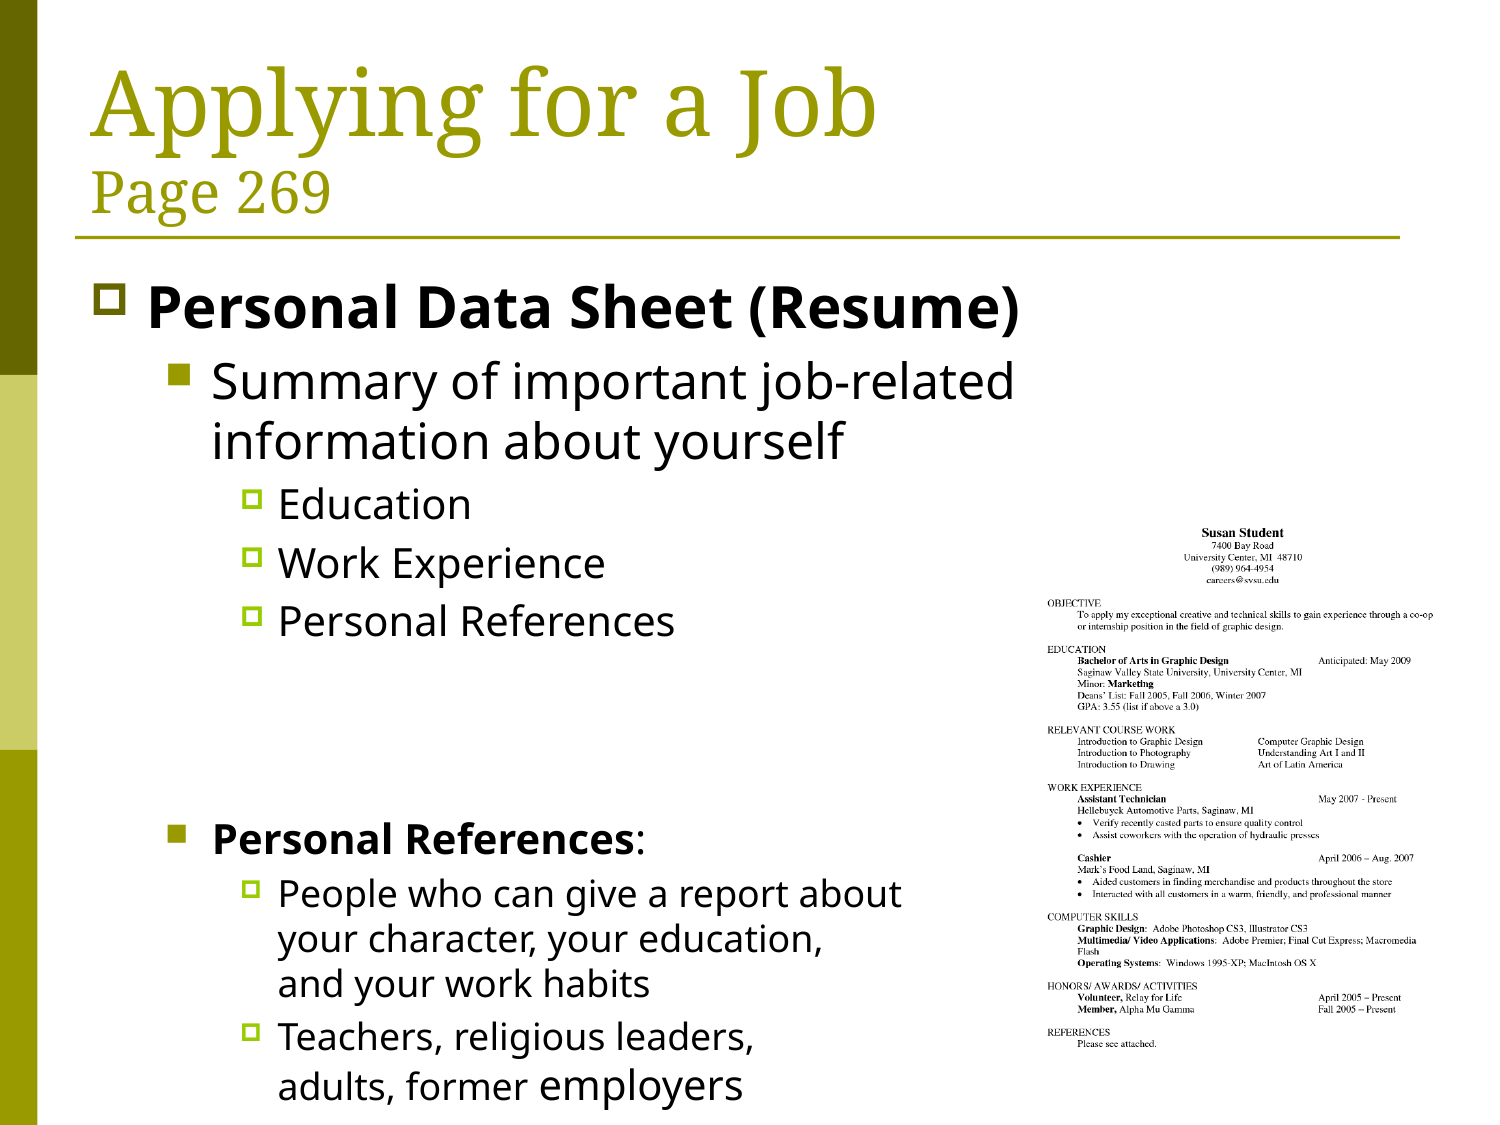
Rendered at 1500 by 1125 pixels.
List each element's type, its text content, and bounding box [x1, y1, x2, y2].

picture [987, 464, 1499, 1125]
title Applying for a Job Page 269 [74, 45, 1426, 233]
list Personal Data Sheet (Resume) Summary of important job-related information about yourself Education Work Experience Personal References Personal References: People who can give a report about your character, your education, and your work habits Teachers, religious leaders, adults, former employers [74, 262, 1426, 1006]
